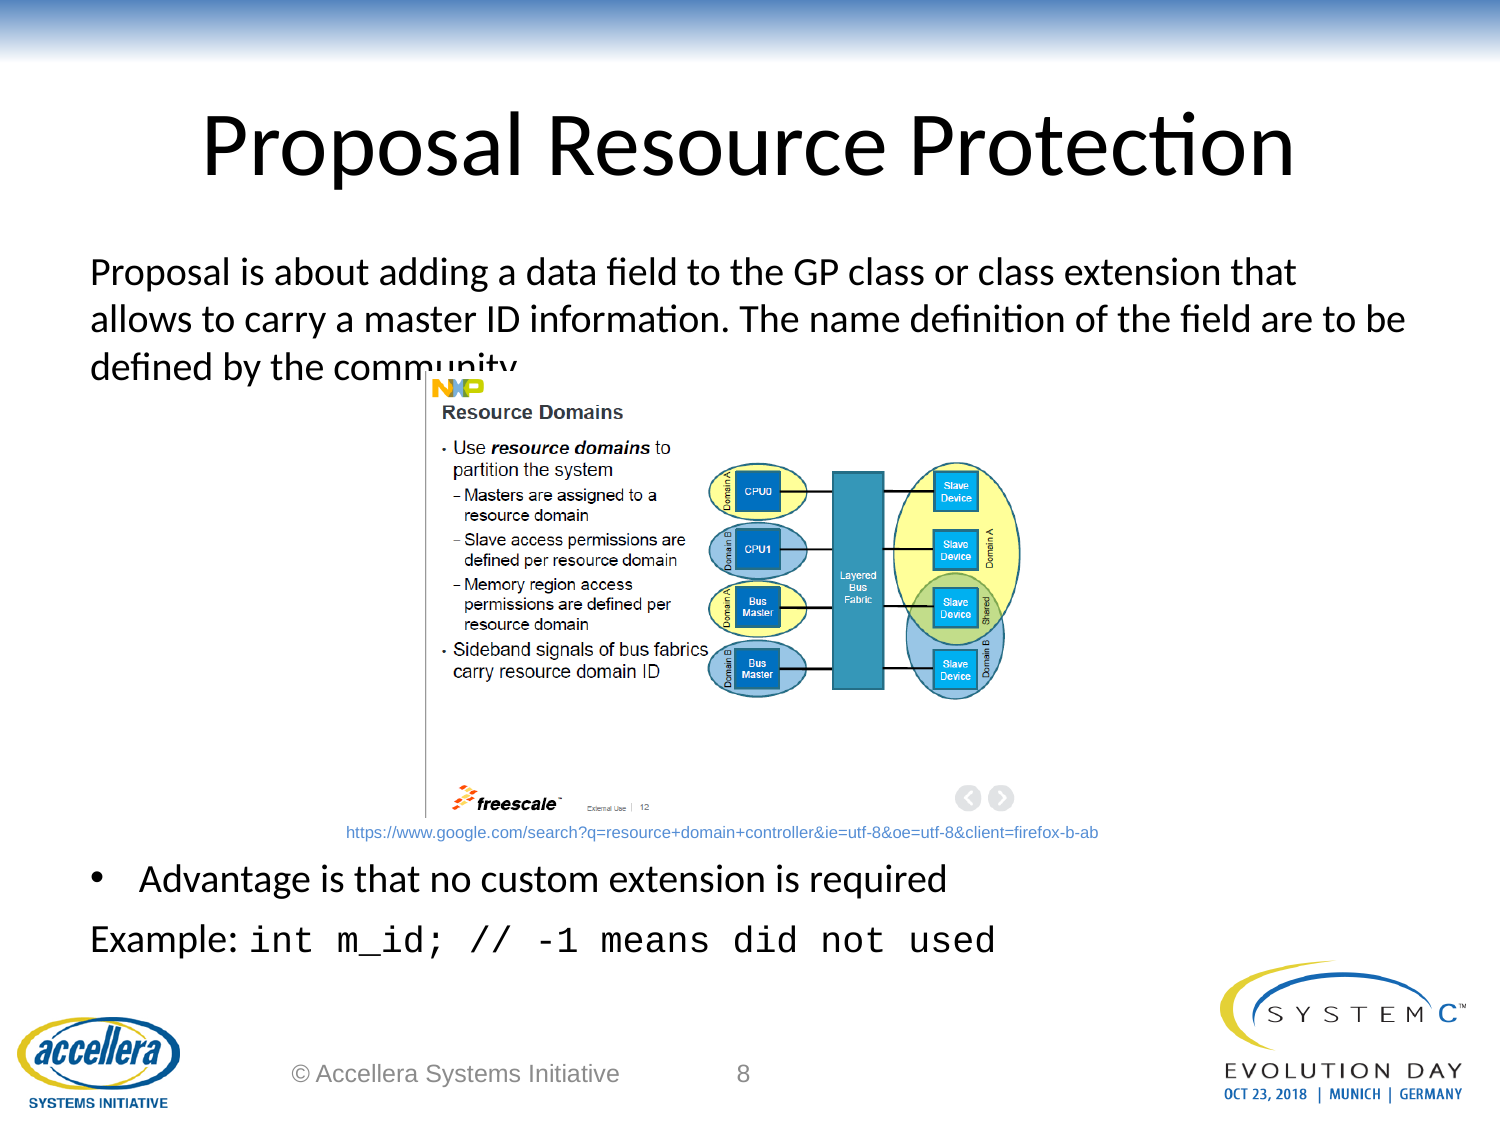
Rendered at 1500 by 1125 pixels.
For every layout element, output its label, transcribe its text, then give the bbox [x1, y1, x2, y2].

title Proposal Resource Protection [75, 45, 1425, 233]
picture [1211, 957, 1474, 1111]
footer © Accellera Systems Initiative [275, 1042, 600, 1103]
picture [17, 1017, 180, 1108]
slide_number 8 [600, 1042, 888, 1103]
picture [424, 371, 1026, 818]
text_box https://www.google.com/search?q=resource+domain+controller&ie=utf-8&oe=utf-8&client=firefox-b-ab [331, 815, 1157, 850]
list Proposal is about adding a data field to the GP class or class extension that allows to carry a master ID information. The name definition of the field are to be defined by the community Advantage is that no custom extension is required Example: int m_id; // -1 means did not used [75, 237, 1425, 975]
